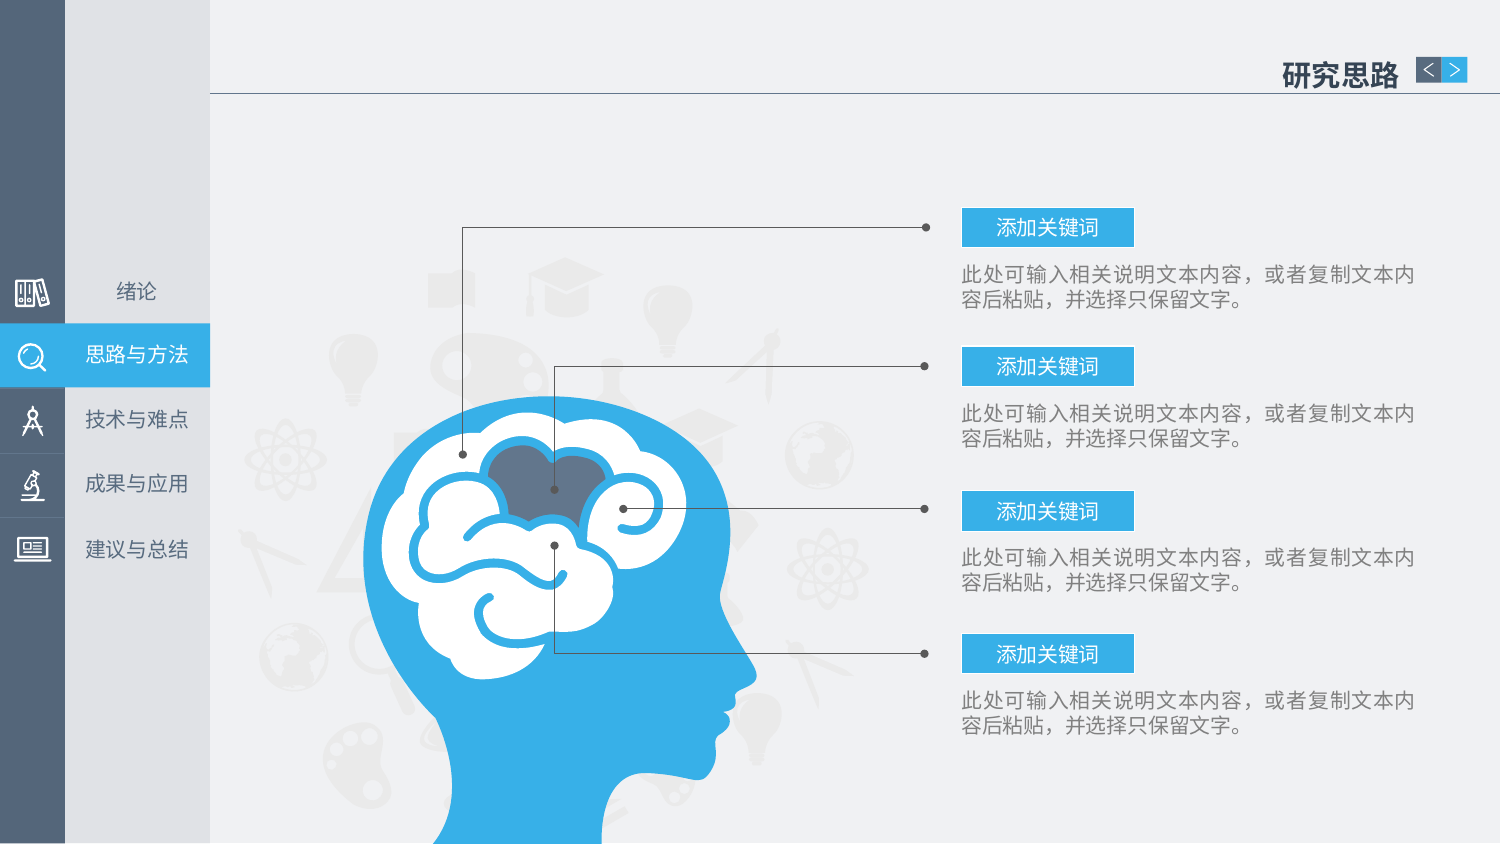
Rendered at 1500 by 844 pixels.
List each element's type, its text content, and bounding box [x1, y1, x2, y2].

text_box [338, 369, 763, 844]
text_box [874, 504, 929, 514]
text_box 绪论 [101, 271, 173, 311]
text_box 添加关键词 [959, 489, 1136, 533]
text_box 添加关键词 [959, 344, 1136, 388]
text_box 成果与应用 [70, 463, 204, 503]
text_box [237, 257, 869, 844]
text_box 思路与方法 [70, 334, 204, 374]
text_box 技术与难点 [70, 399, 204, 439]
text_box 添加关键词 [959, 205, 1136, 250]
text_box [874, 362, 929, 384]
text_box 添加关键词 [959, 631, 1136, 676]
text_box 此处可输入相关说明文本内容，或者复制文本内容后粘贴，并选择只保留文字。 [961, 544, 1416, 595]
text_box 此处可输入相关说明文本内容，或者复制文本内容后粘贴，并选择只保留文字。 [961, 261, 1416, 312]
text_box 建议与总结 [70, 529, 204, 569]
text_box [1441, 56, 1468, 83]
text_box 此处可输入相关说明文本内容，或者复制文本内容后粘贴，并选择只保留文字。 [961, 687, 1416, 738]
text_box [0, 321, 212, 390]
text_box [1415, 56, 1440, 83]
text_box 研究思路 [962, 40, 1400, 93]
text_box [20, 470, 46, 502]
text_box [22, 405, 44, 437]
text_box [13, 536, 52, 562]
text_box [874, 638, 929, 658]
text_box [17, 343, 47, 372]
text_box [15, 278, 50, 308]
text_box 此处可输入相关说明文本内容，或者复制文本内容后粘贴，并选择只保留文字。 [961, 400, 1416, 451]
text_box [462, 223, 931, 256]
